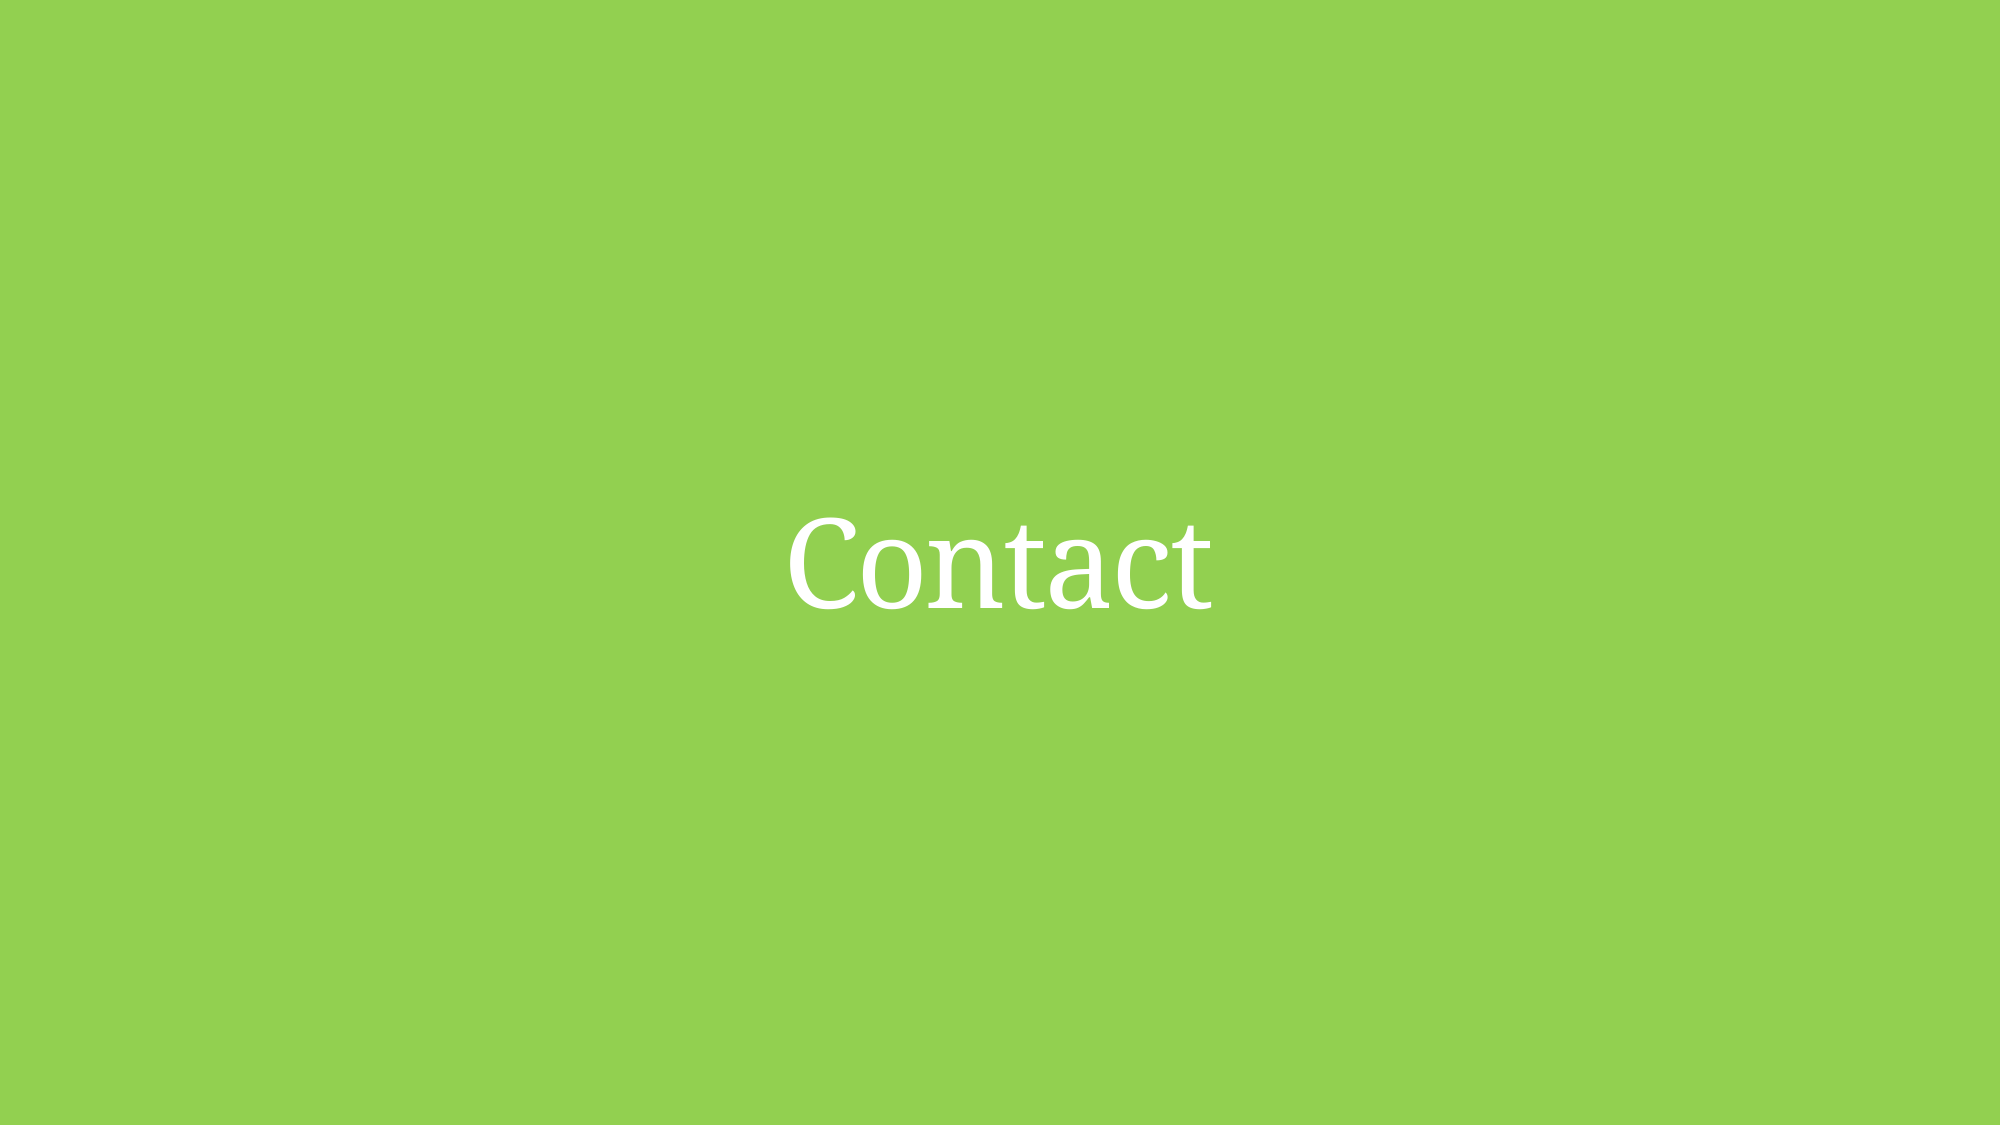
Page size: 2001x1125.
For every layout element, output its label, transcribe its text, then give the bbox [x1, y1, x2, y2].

list Contact [710, 492, 1288, 643]
